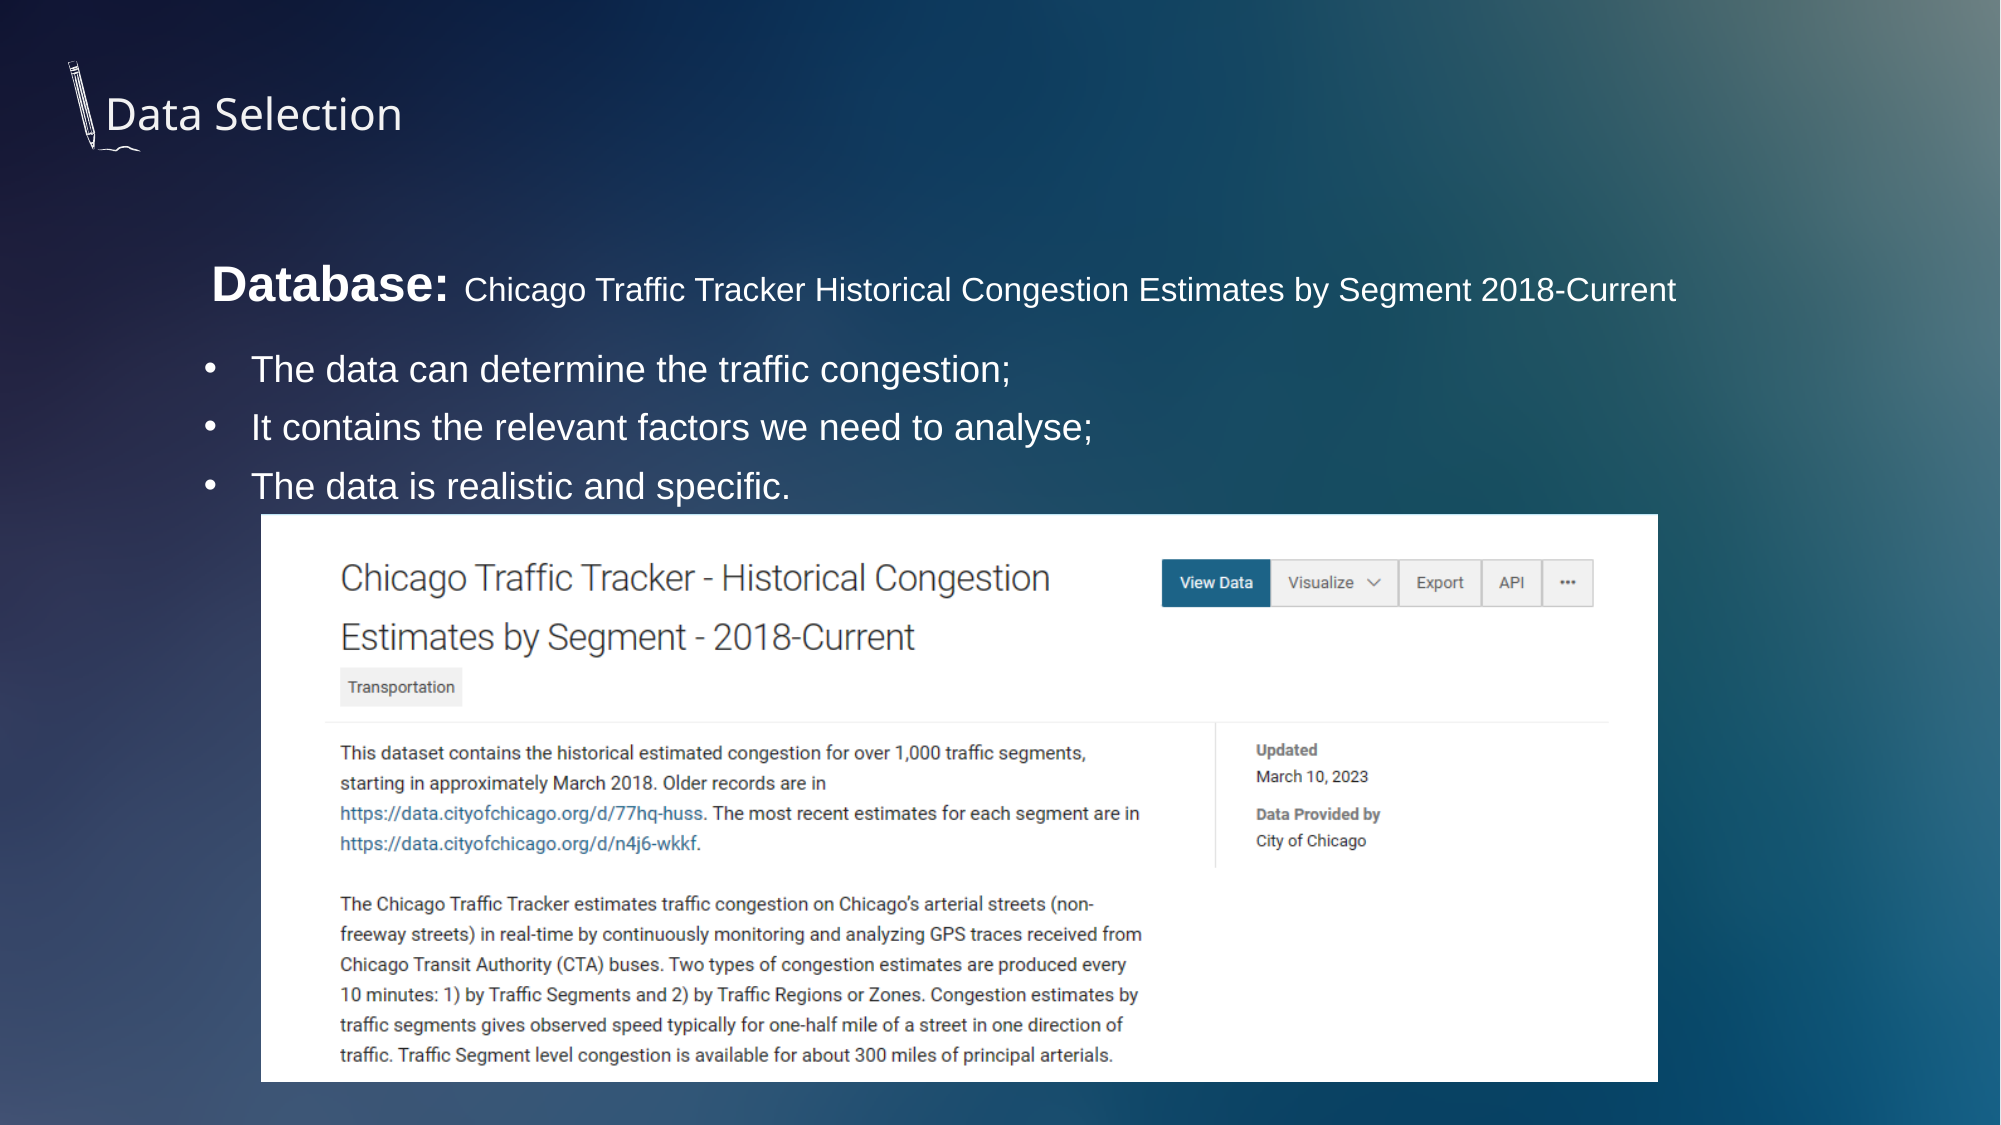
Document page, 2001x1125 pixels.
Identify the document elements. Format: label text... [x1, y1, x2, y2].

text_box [189, 243, 1829, 511]
picture [0, 0, 2001, 1125]
text_box Data Selection [141, 78, 652, 147]
